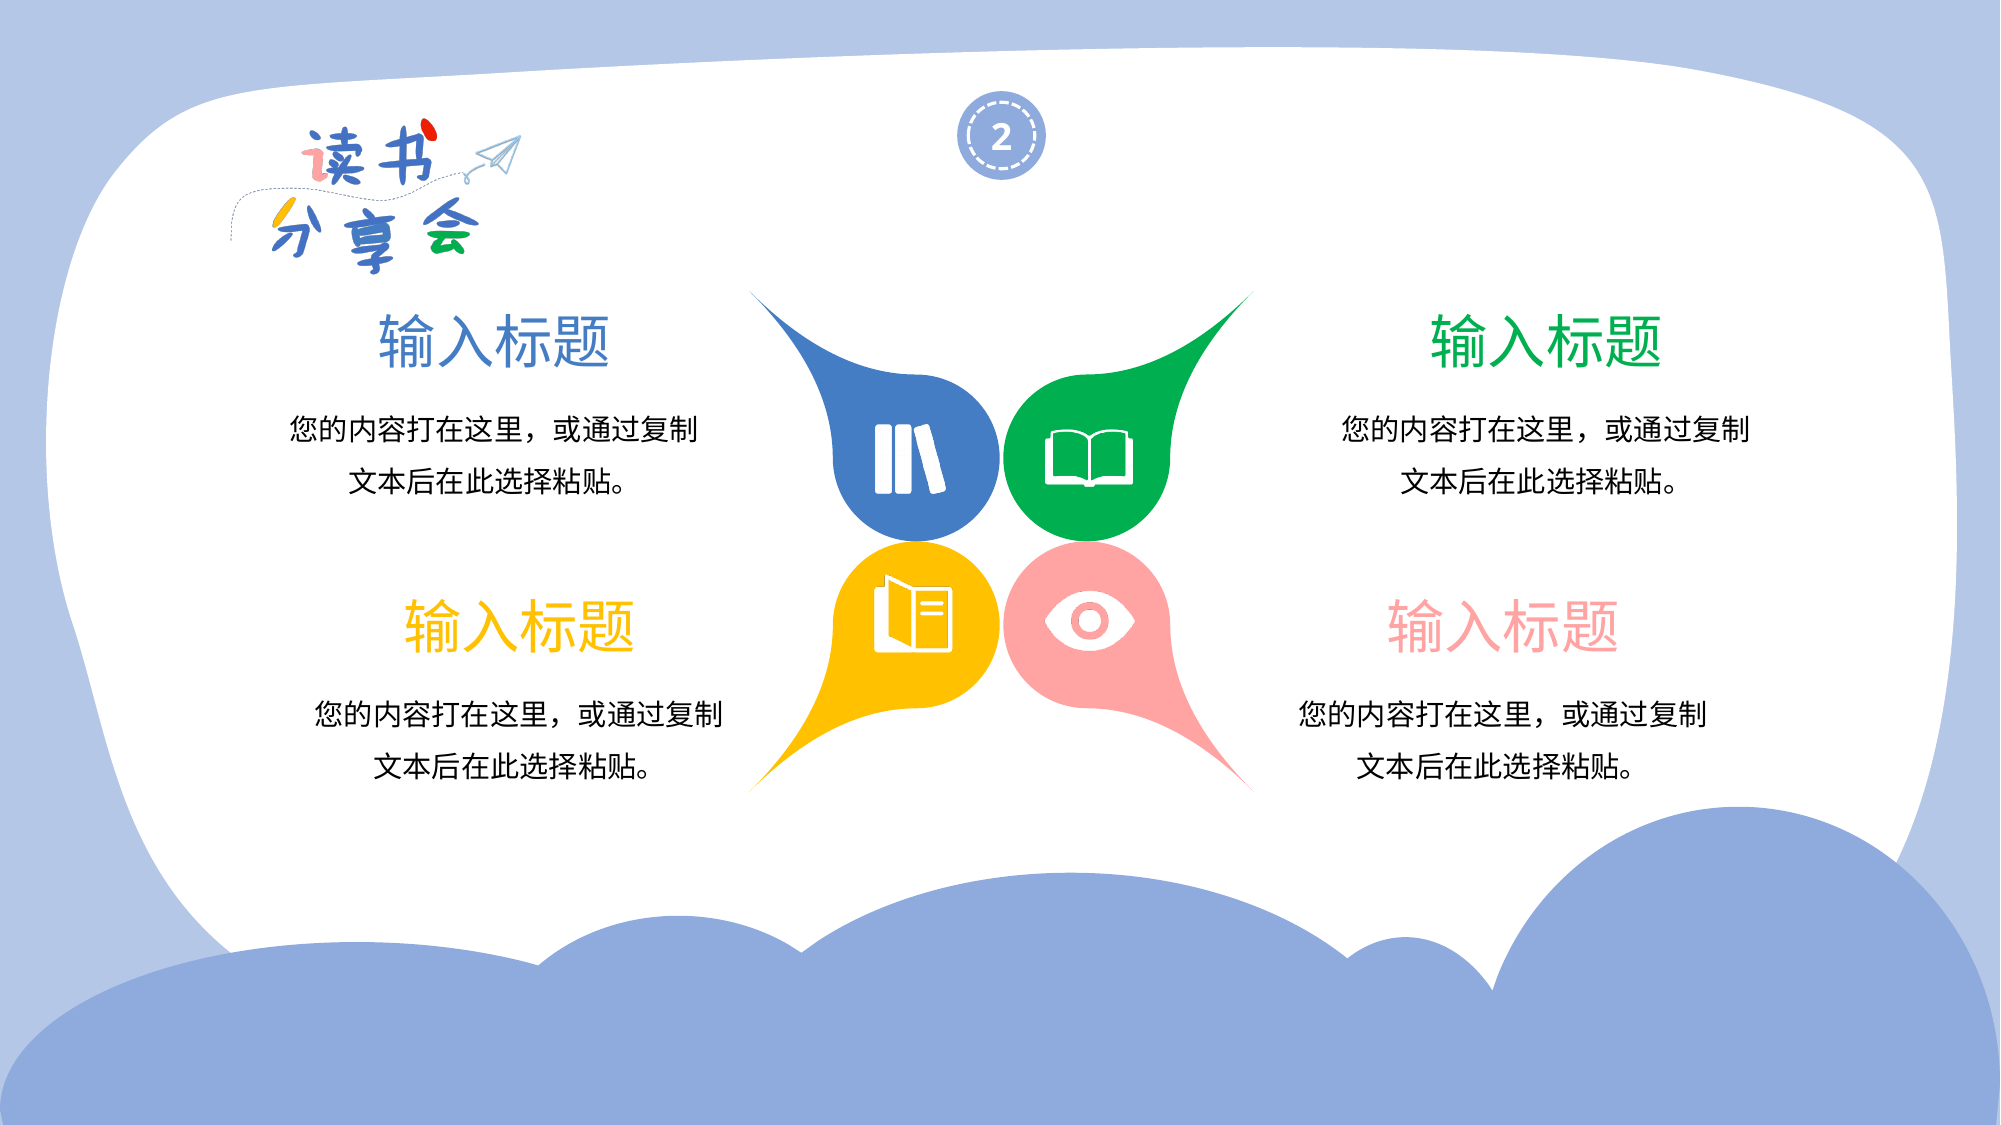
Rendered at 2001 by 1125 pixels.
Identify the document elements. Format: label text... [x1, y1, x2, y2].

text_box 输入标题 [1318, 582, 1688, 668]
text_box 您的内容打在这里，或通过复制文本后在此选择粘贴。 [291, 671, 748, 792]
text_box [266, 297, 723, 502]
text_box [957, 91, 1046, 180]
text_box 输入标题 [335, 582, 705, 668]
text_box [832, 374, 1171, 709]
text_box 您的内容打在这里，或通过复制文本后在此选择粘贴。 [1275, 671, 1731, 792]
text_box 输入标题 [1361, 297, 1731, 383]
picture [208, 87, 535, 330]
text_box [45, 46, 1959, 986]
text_box [0, 805, 2000, 1125]
text_box 您的内容打在这里，或通过复制文本后在此选择粘贴。 [1318, 386, 1775, 506]
